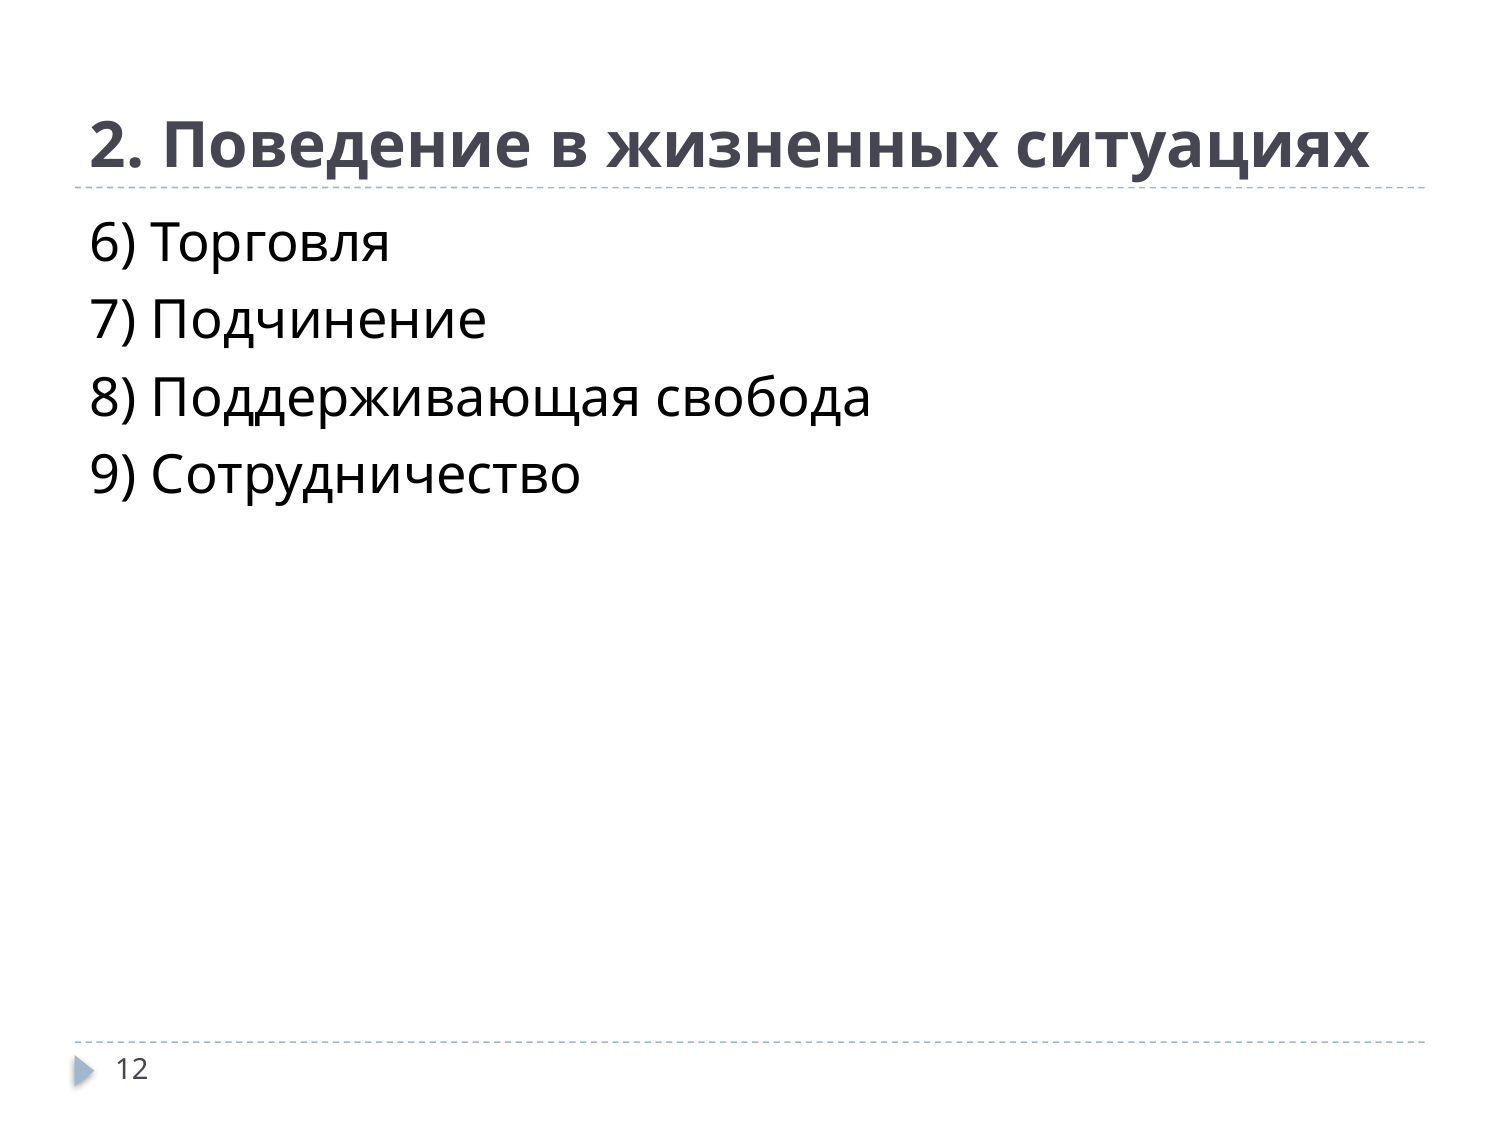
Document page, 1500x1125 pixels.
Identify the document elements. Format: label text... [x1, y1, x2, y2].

title 2. Поведение в жизненных ситуациях [75, 24, 1425, 188]
slide_number 12 [100, 1042, 426, 1103]
list 6) Торговля 7) Подчинение 8) Поддерживающая свобода 9) Сотрудничество [75, 200, 1425, 1010]
